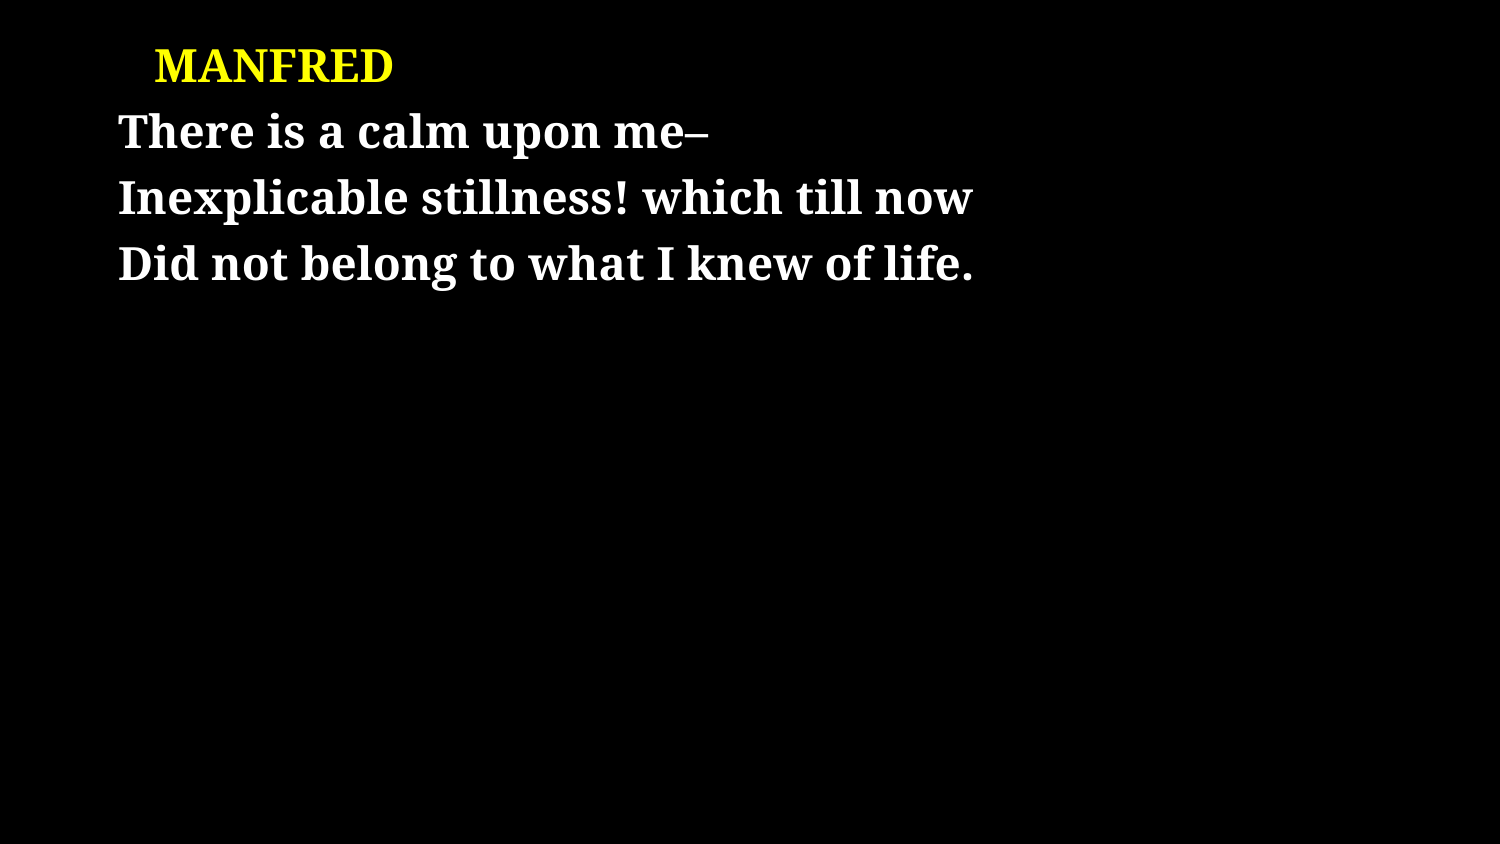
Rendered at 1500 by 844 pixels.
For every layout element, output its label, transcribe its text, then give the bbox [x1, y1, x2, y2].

title Manfred There is a calm upon me– Inexplicable stillness! which till now Did not belong to what I knew of life. [103, 17, 1397, 299]
